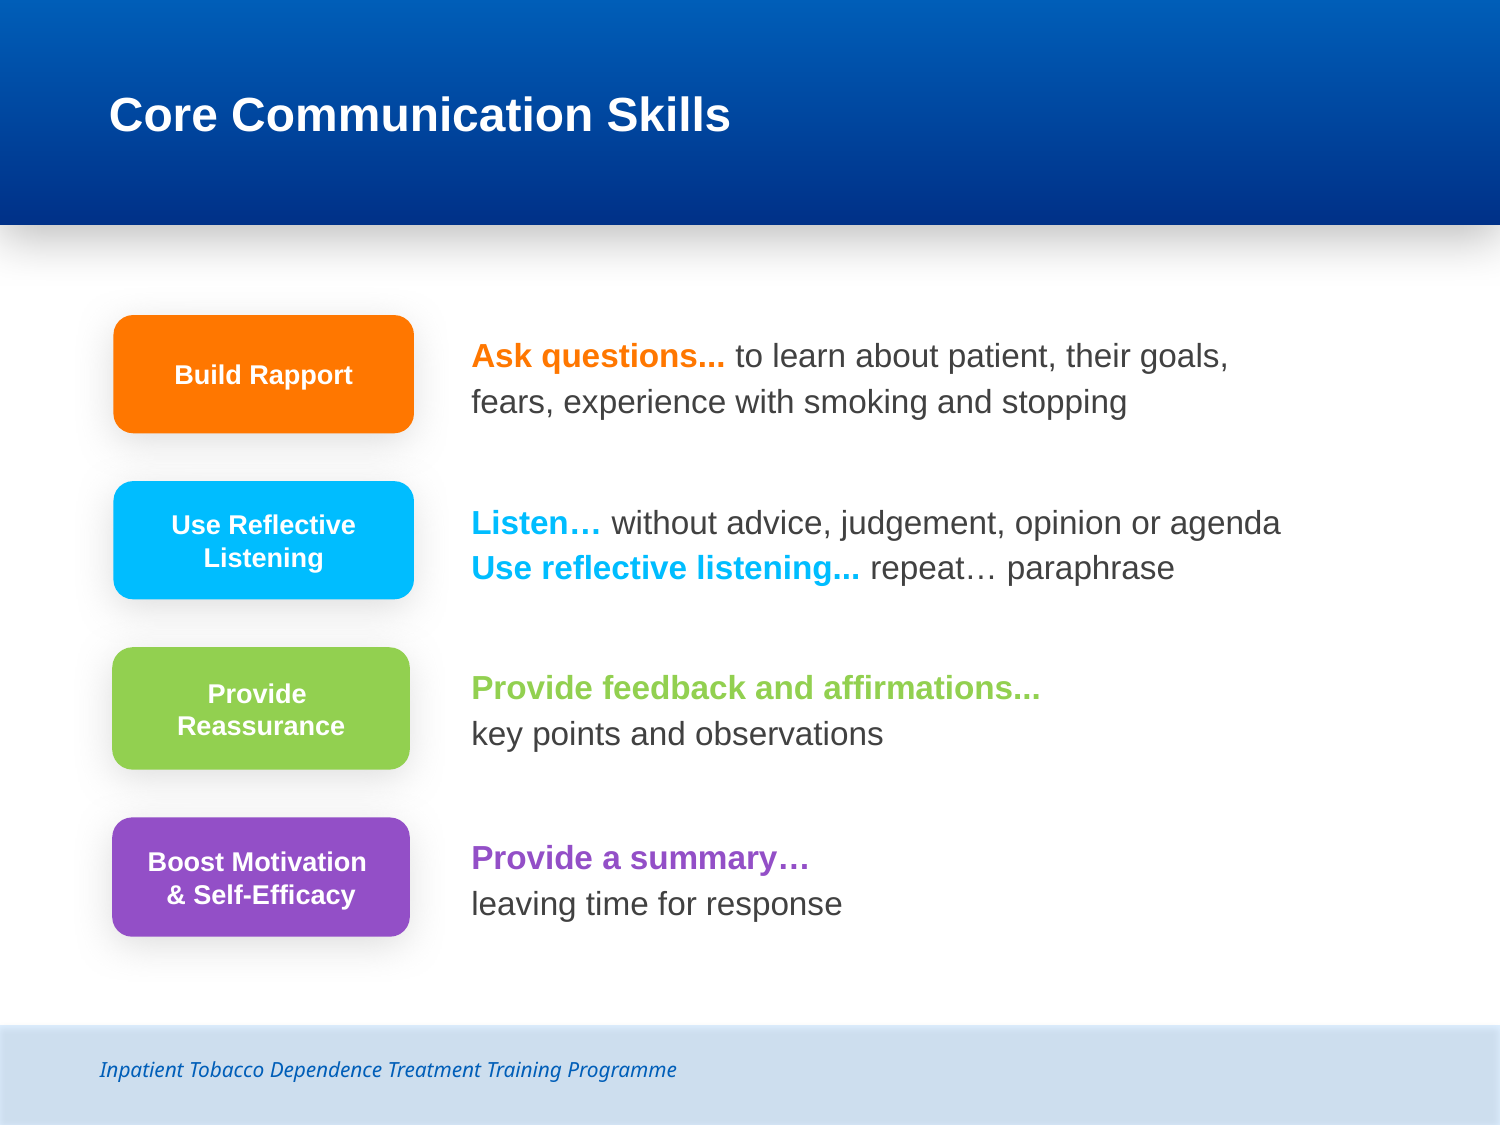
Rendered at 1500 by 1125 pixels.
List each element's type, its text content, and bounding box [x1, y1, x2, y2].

text_box Provide a summary… leaving time for response [456, 817, 1358, 936]
text_box Use Reflective Listening [113, 481, 414, 600]
text_box Boost Motivation & Self-Efficacy [112, 817, 410, 937]
text_box Provide feedback and affirmations... key points and observations [456, 646, 1358, 766]
title Core Communication Skills [93, 24, 1401, 201]
text_box Ask questions... to learn about patient, their goals, fears, experience with smoking and stopping [456, 315, 1358, 434]
text_box Build Rapport [113, 314, 414, 434]
text_box Listen… without advice, judgement, opinion or agenda Use reflective listening... repeat… paraphrase [456, 481, 1358, 600]
text_box Inpatient Tobacco Dependence Treatment Training Programme [84, 1038, 790, 1099]
text_box Provide Reassurance [112, 647, 410, 770]
